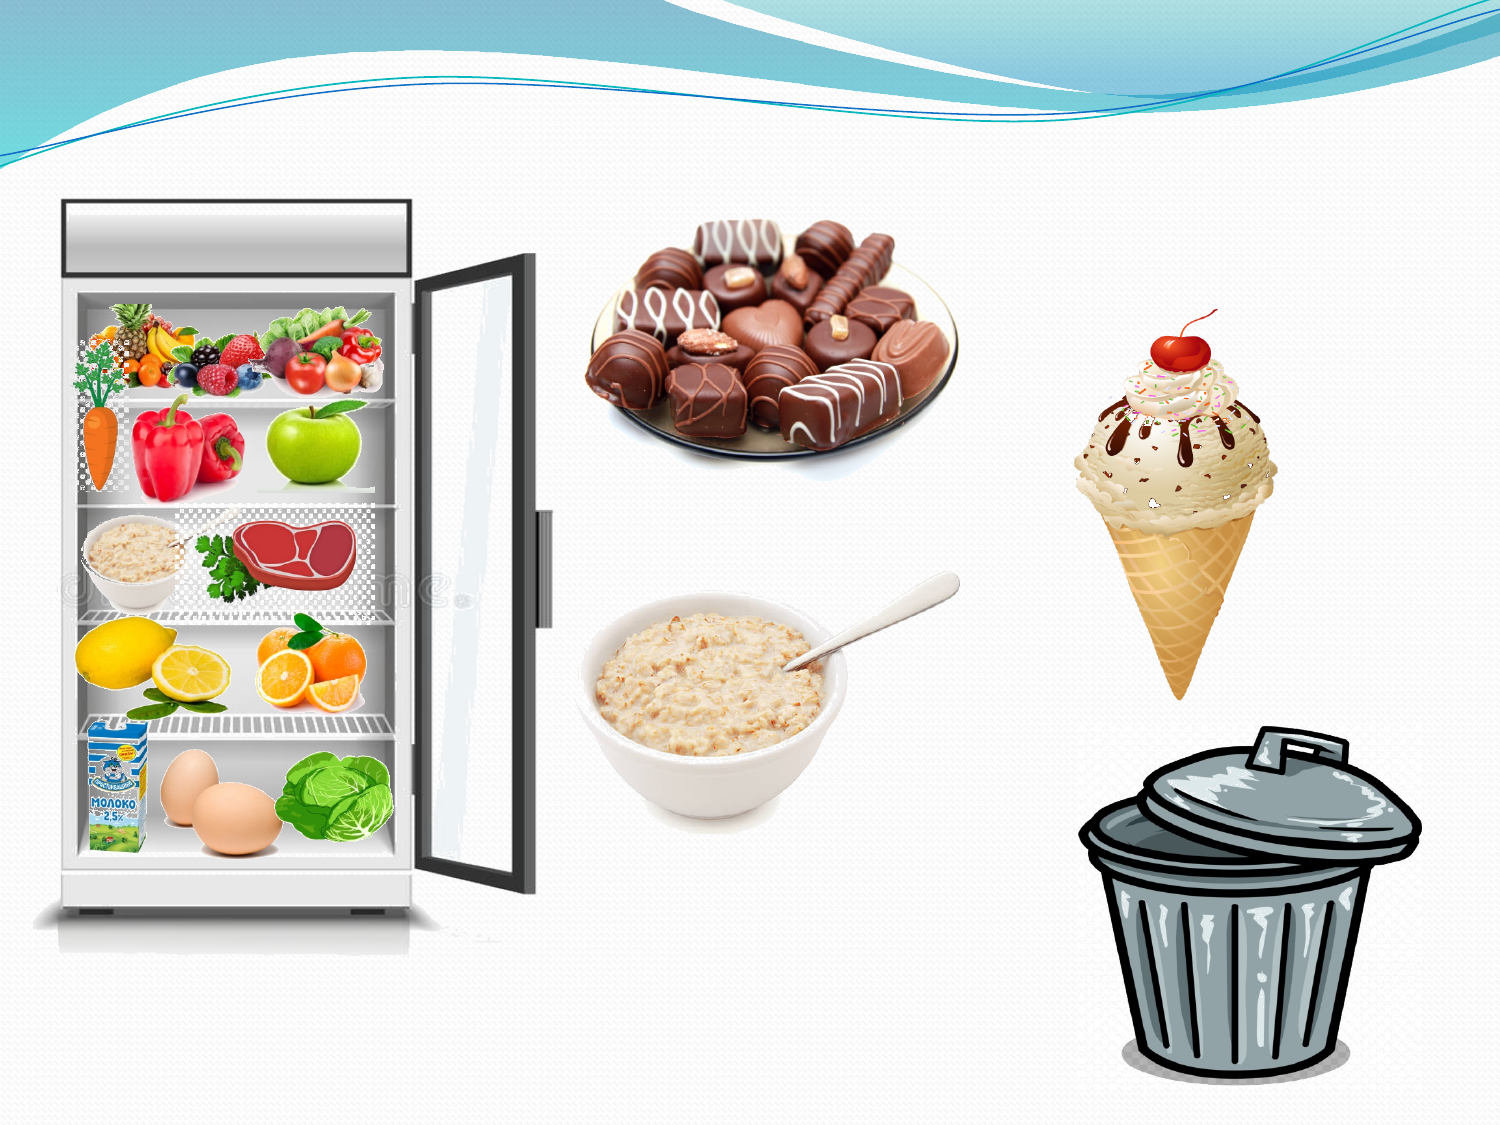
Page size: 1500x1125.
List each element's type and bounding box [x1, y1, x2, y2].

picture [1077, 726, 1422, 1091]
picture [1066, 304, 1284, 705]
picture [0, 128, 984, 1021]
